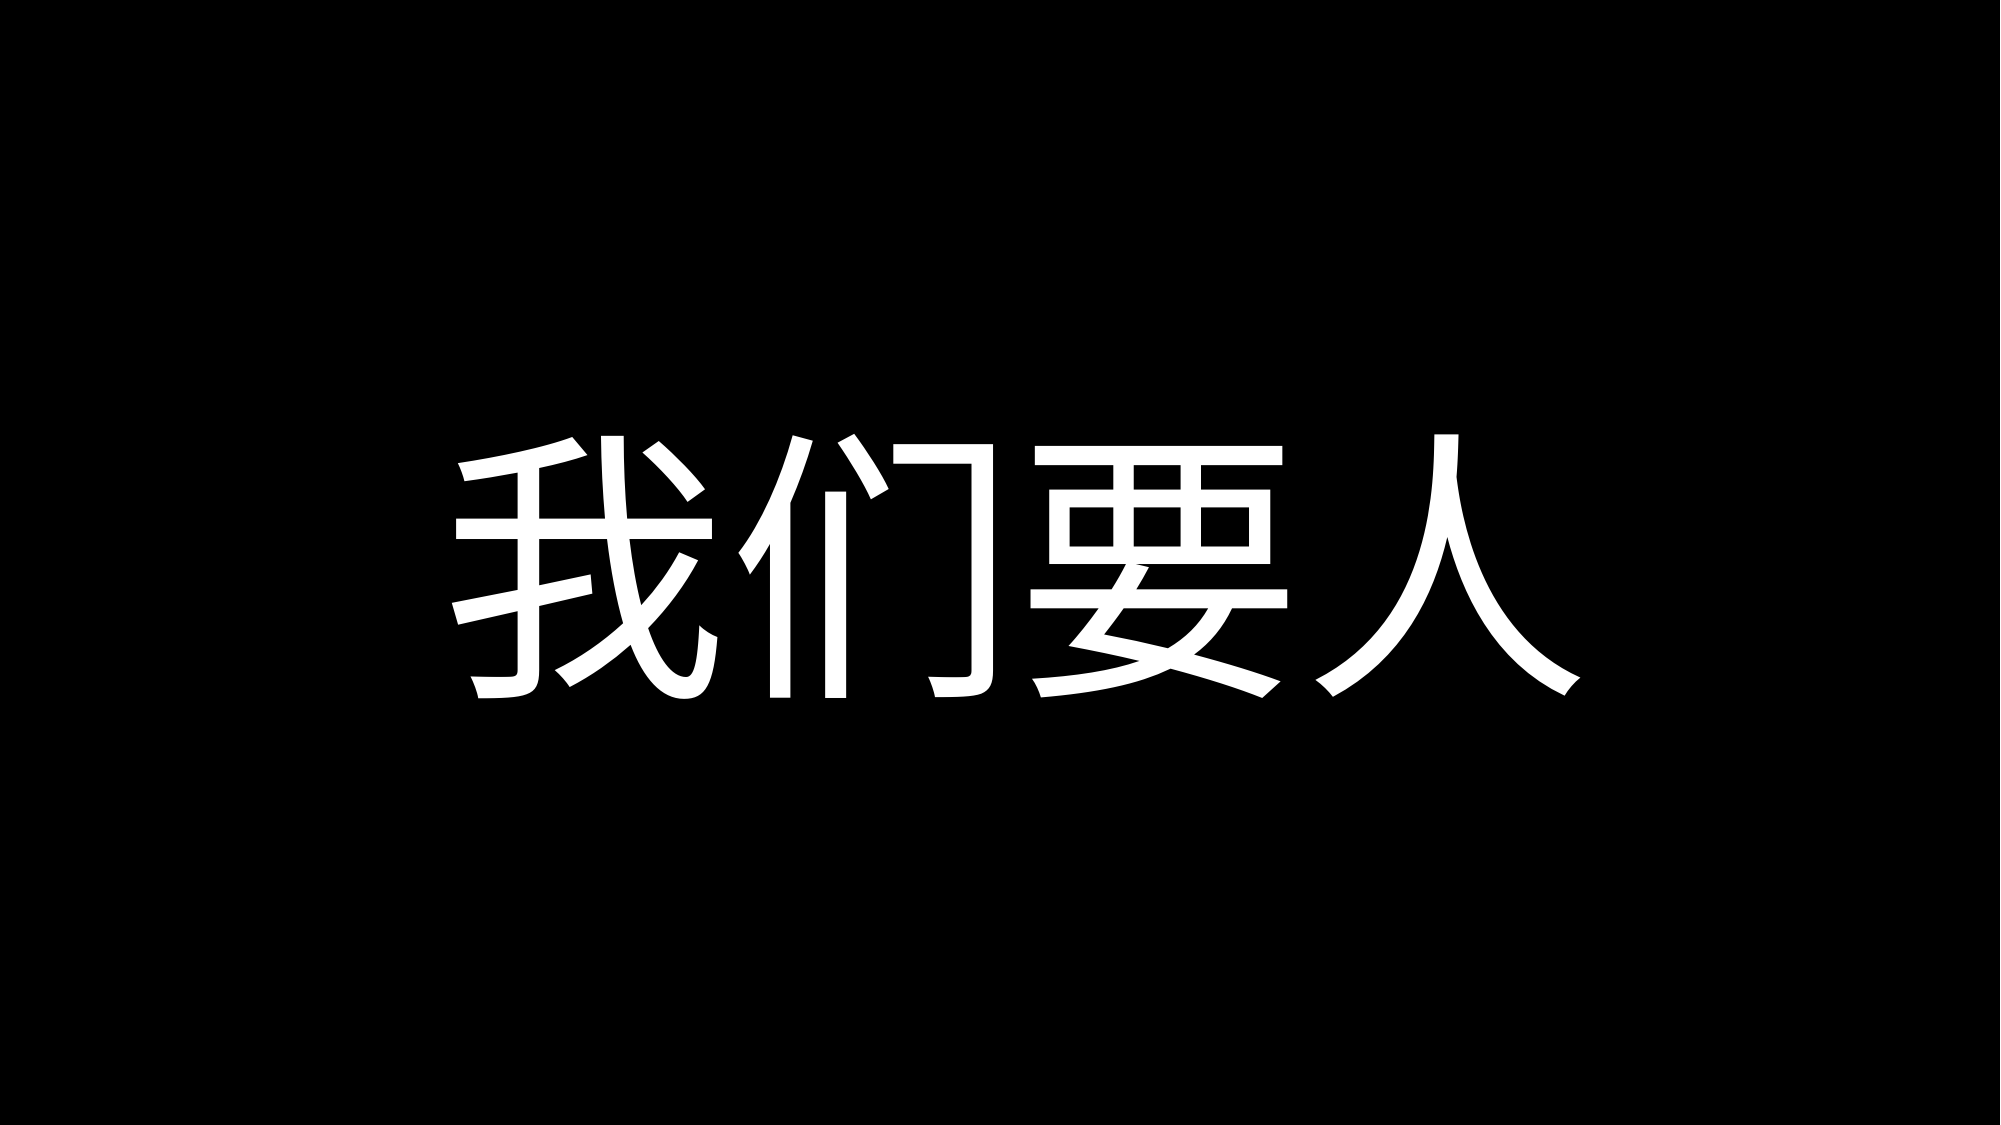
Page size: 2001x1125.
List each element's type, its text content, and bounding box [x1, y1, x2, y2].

text_box 我们要人 [425, 380, 1606, 741]
